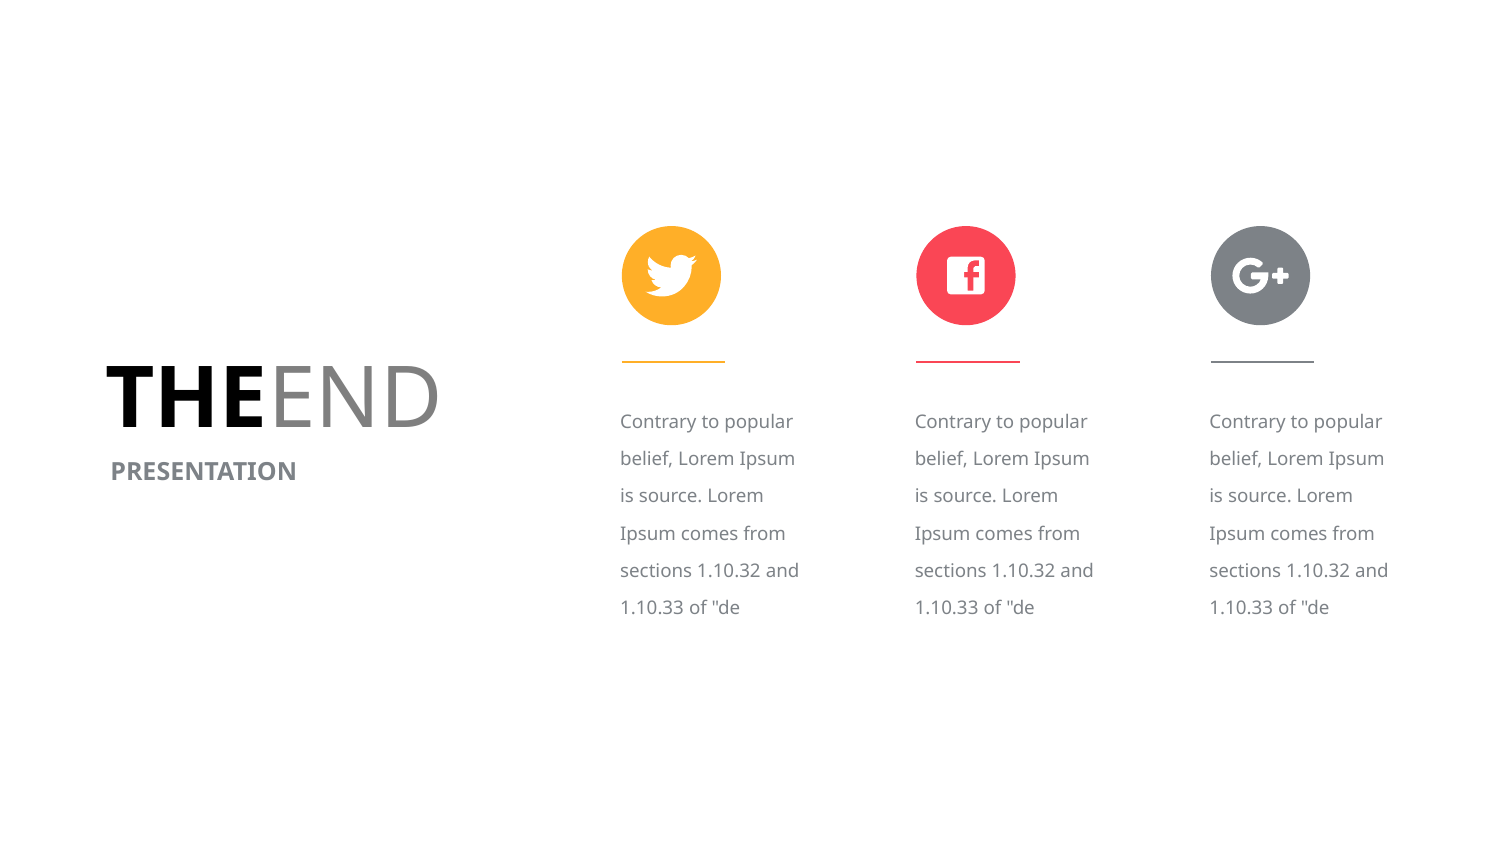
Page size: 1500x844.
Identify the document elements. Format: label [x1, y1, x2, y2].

text_box [608, 361, 818, 618]
text_box [645, 254, 697, 297]
text_box [903, 361, 1112, 618]
text_box [947, 256, 985, 295]
text_box [1272, 267, 1289, 284]
text_box [621, 226, 722, 326]
text_box [916, 226, 1016, 326]
text_box [1232, 257, 1269, 294]
text_box [1210, 226, 1311, 326]
text_box [93, 336, 579, 492]
text_box [1197, 361, 1407, 618]
